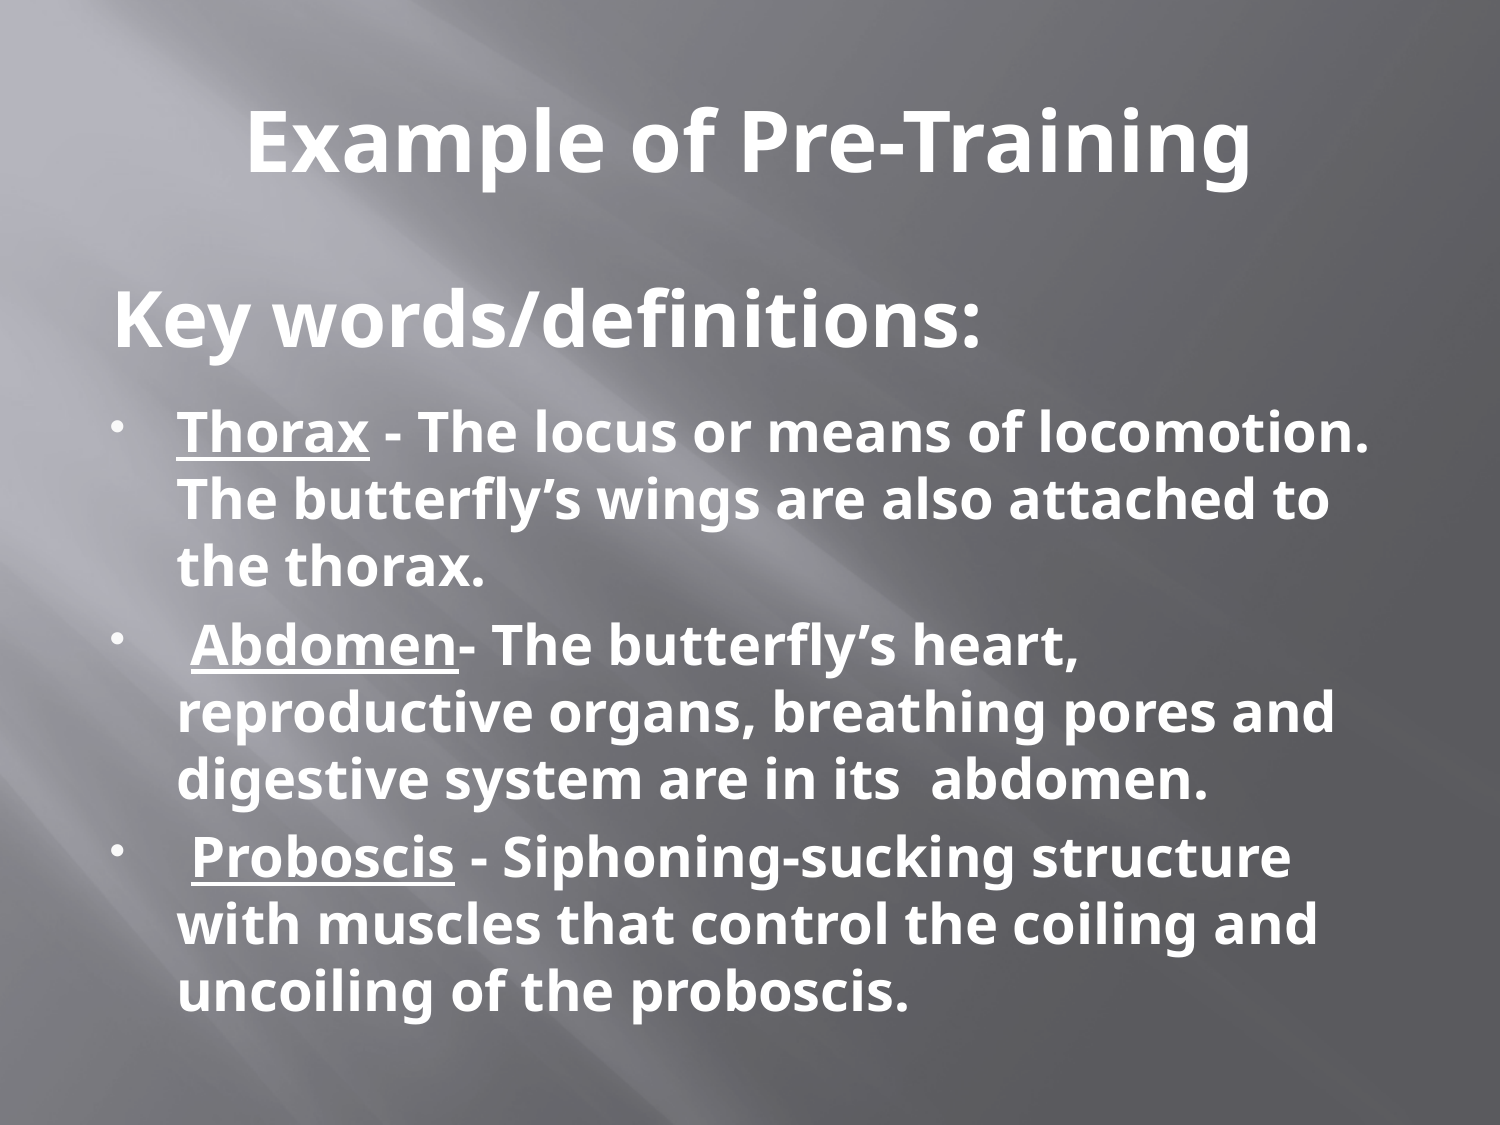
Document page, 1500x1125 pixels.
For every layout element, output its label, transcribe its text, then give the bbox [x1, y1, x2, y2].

list Key words/definitions: Thorax - The locus or means of locomotion. The butterfly’s wings are also attached to the thorax. Abdomen- The butterfly’s heart, reproductive organs, breathing pores and digestive system are in its abdomen. Proboscis - Siphoning-sucking structure with muscles that control the coiling and uncoiling of the proboscis. [75, 262, 1425, 1035]
title Example of Pre-Training [75, 45, 1425, 233]
